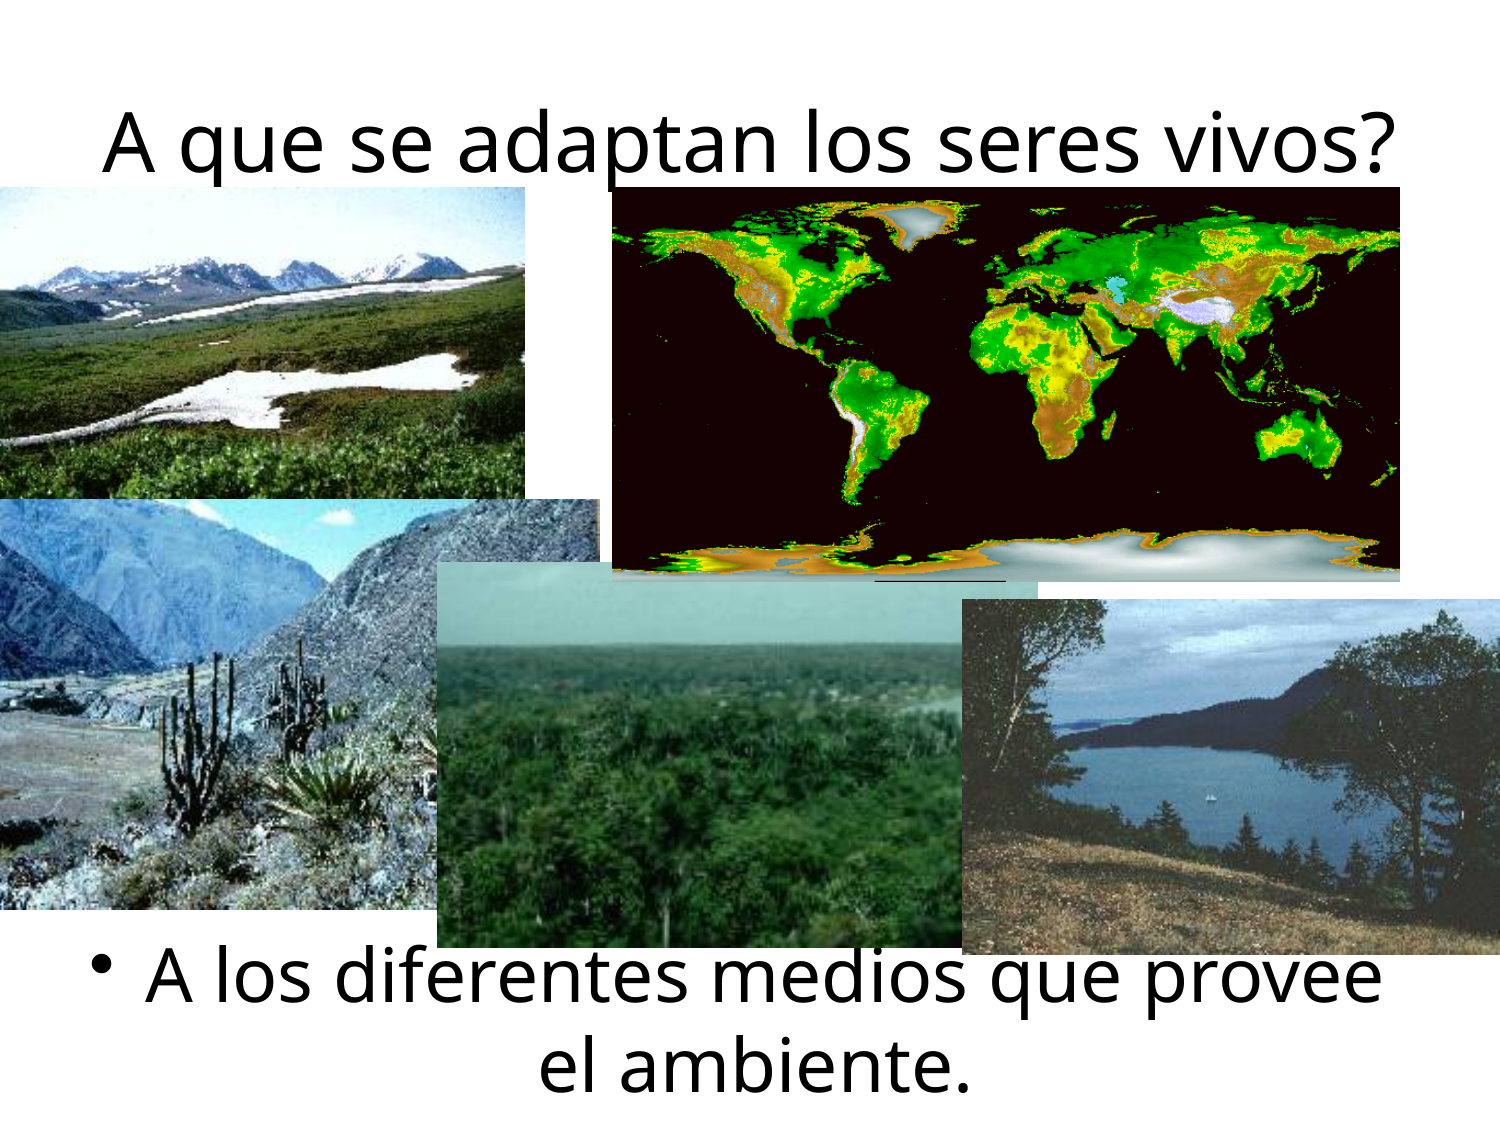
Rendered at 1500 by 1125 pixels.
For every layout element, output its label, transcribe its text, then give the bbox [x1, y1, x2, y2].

picture [0, 187, 1500, 955]
title A que se adaptan los seres vivos? [74, 44, 1426, 233]
list A los diferentes medios que provee el ambiente. [62, 919, 1413, 1125]
